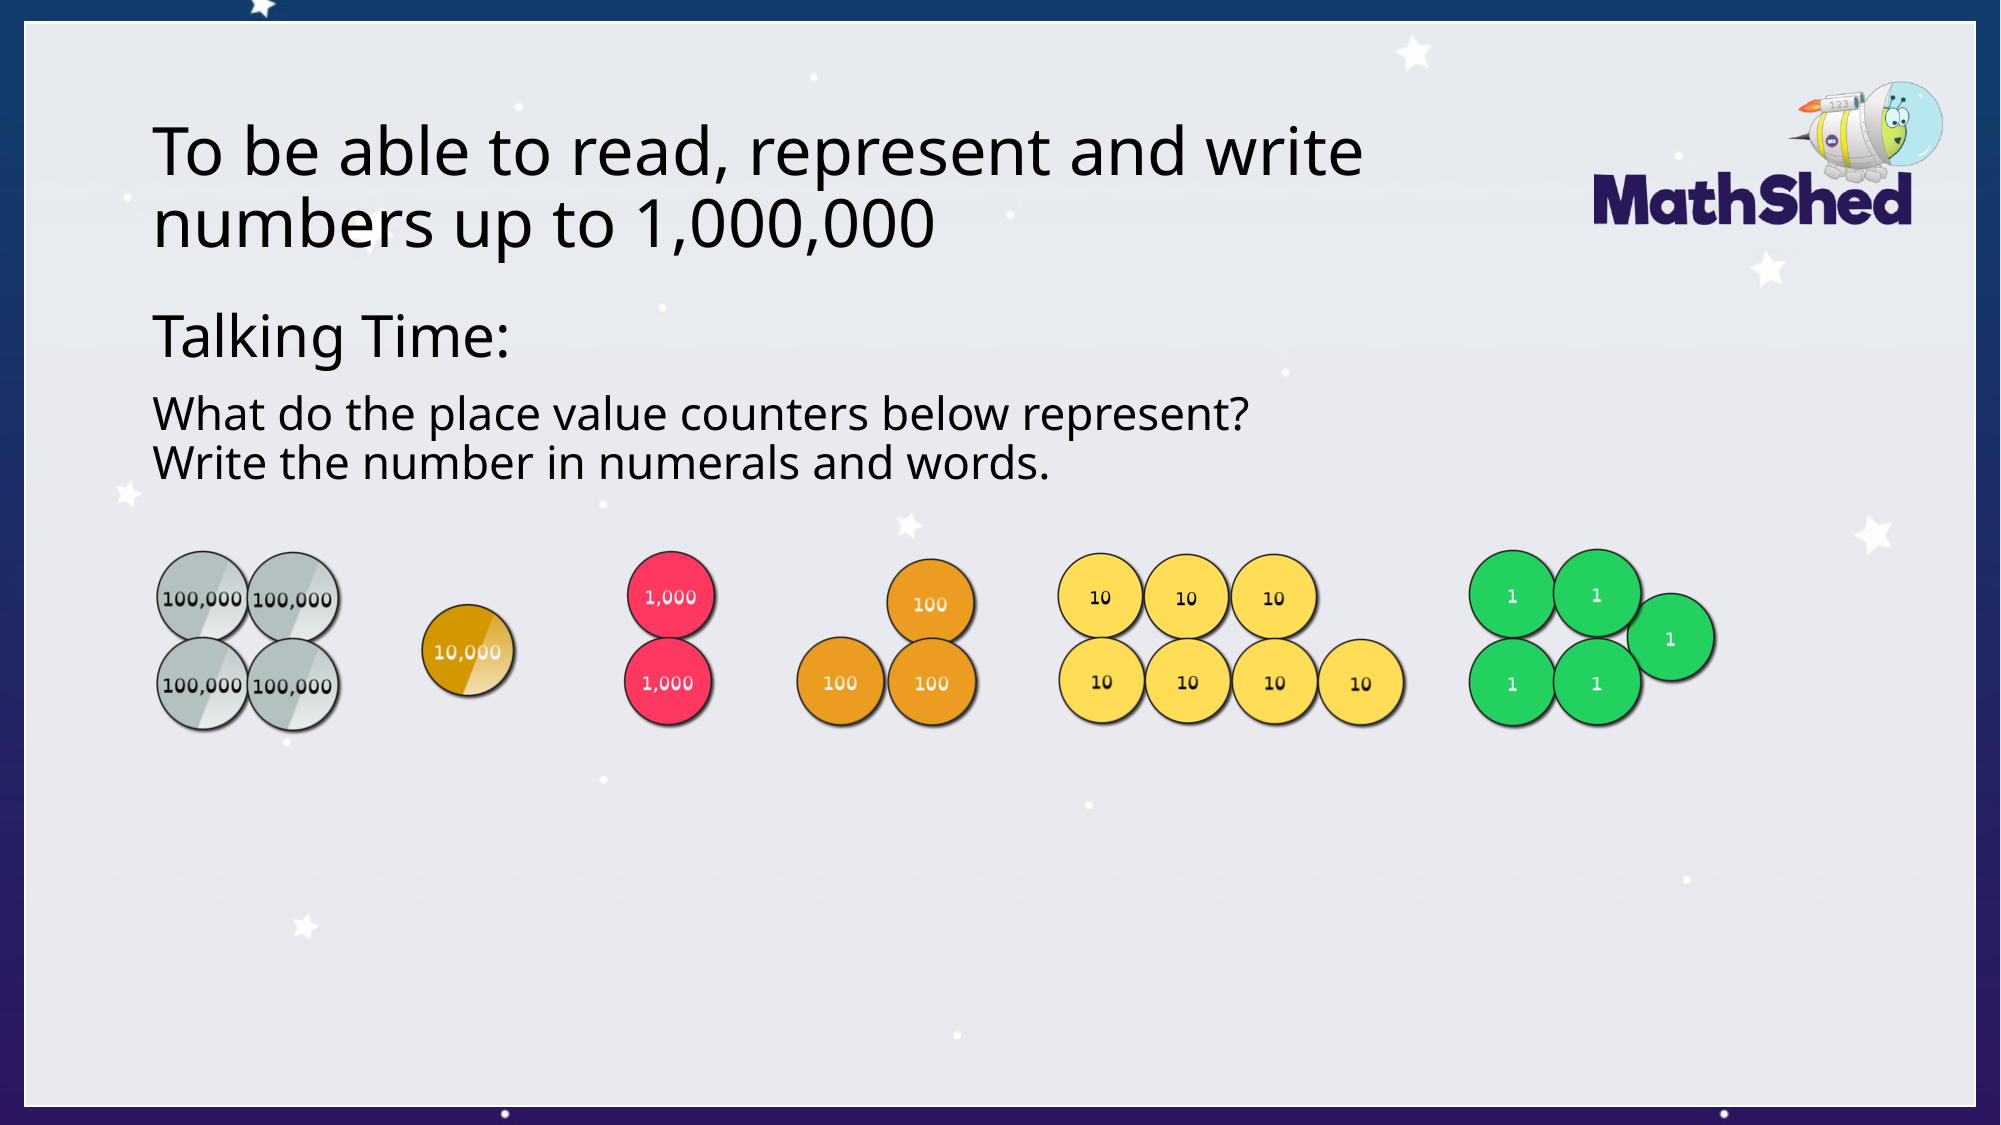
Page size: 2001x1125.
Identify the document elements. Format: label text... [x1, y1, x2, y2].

picture [0, 0, 2001, 1125]
title To be able to read, represent and write numbers up to 1,000,000 [137, 81, 1578, 299]
list Talking Time: What do the place value counters below represent? Write the number in numerals and words. [137, 299, 1863, 1014]
